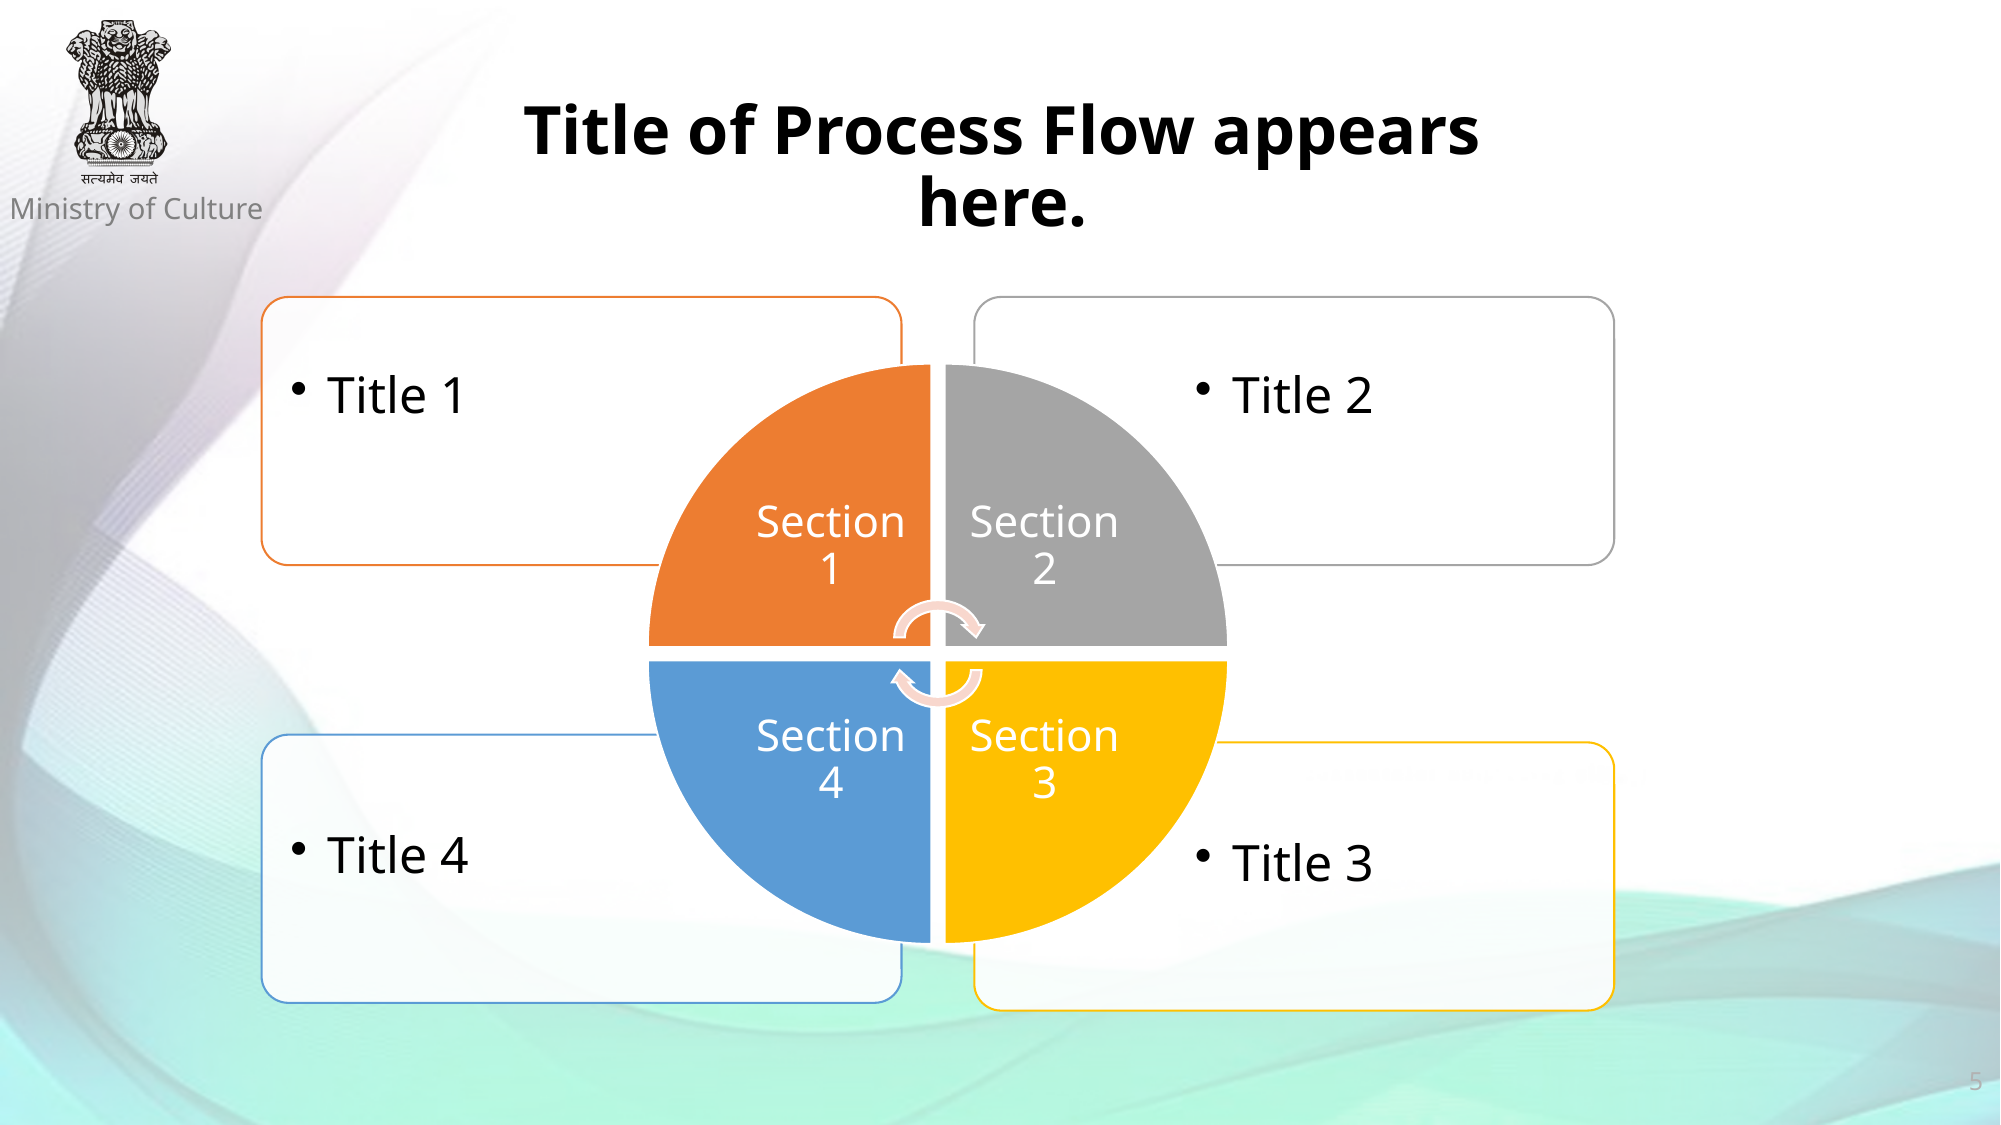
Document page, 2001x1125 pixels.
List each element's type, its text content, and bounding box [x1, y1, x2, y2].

text_box Title of Process Flow appears here. [491, 89, 1513, 249]
slide_number 5 [1548, 1052, 1998, 1113]
picture [66, 20, 171, 184]
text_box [261, 326, 1615, 982]
